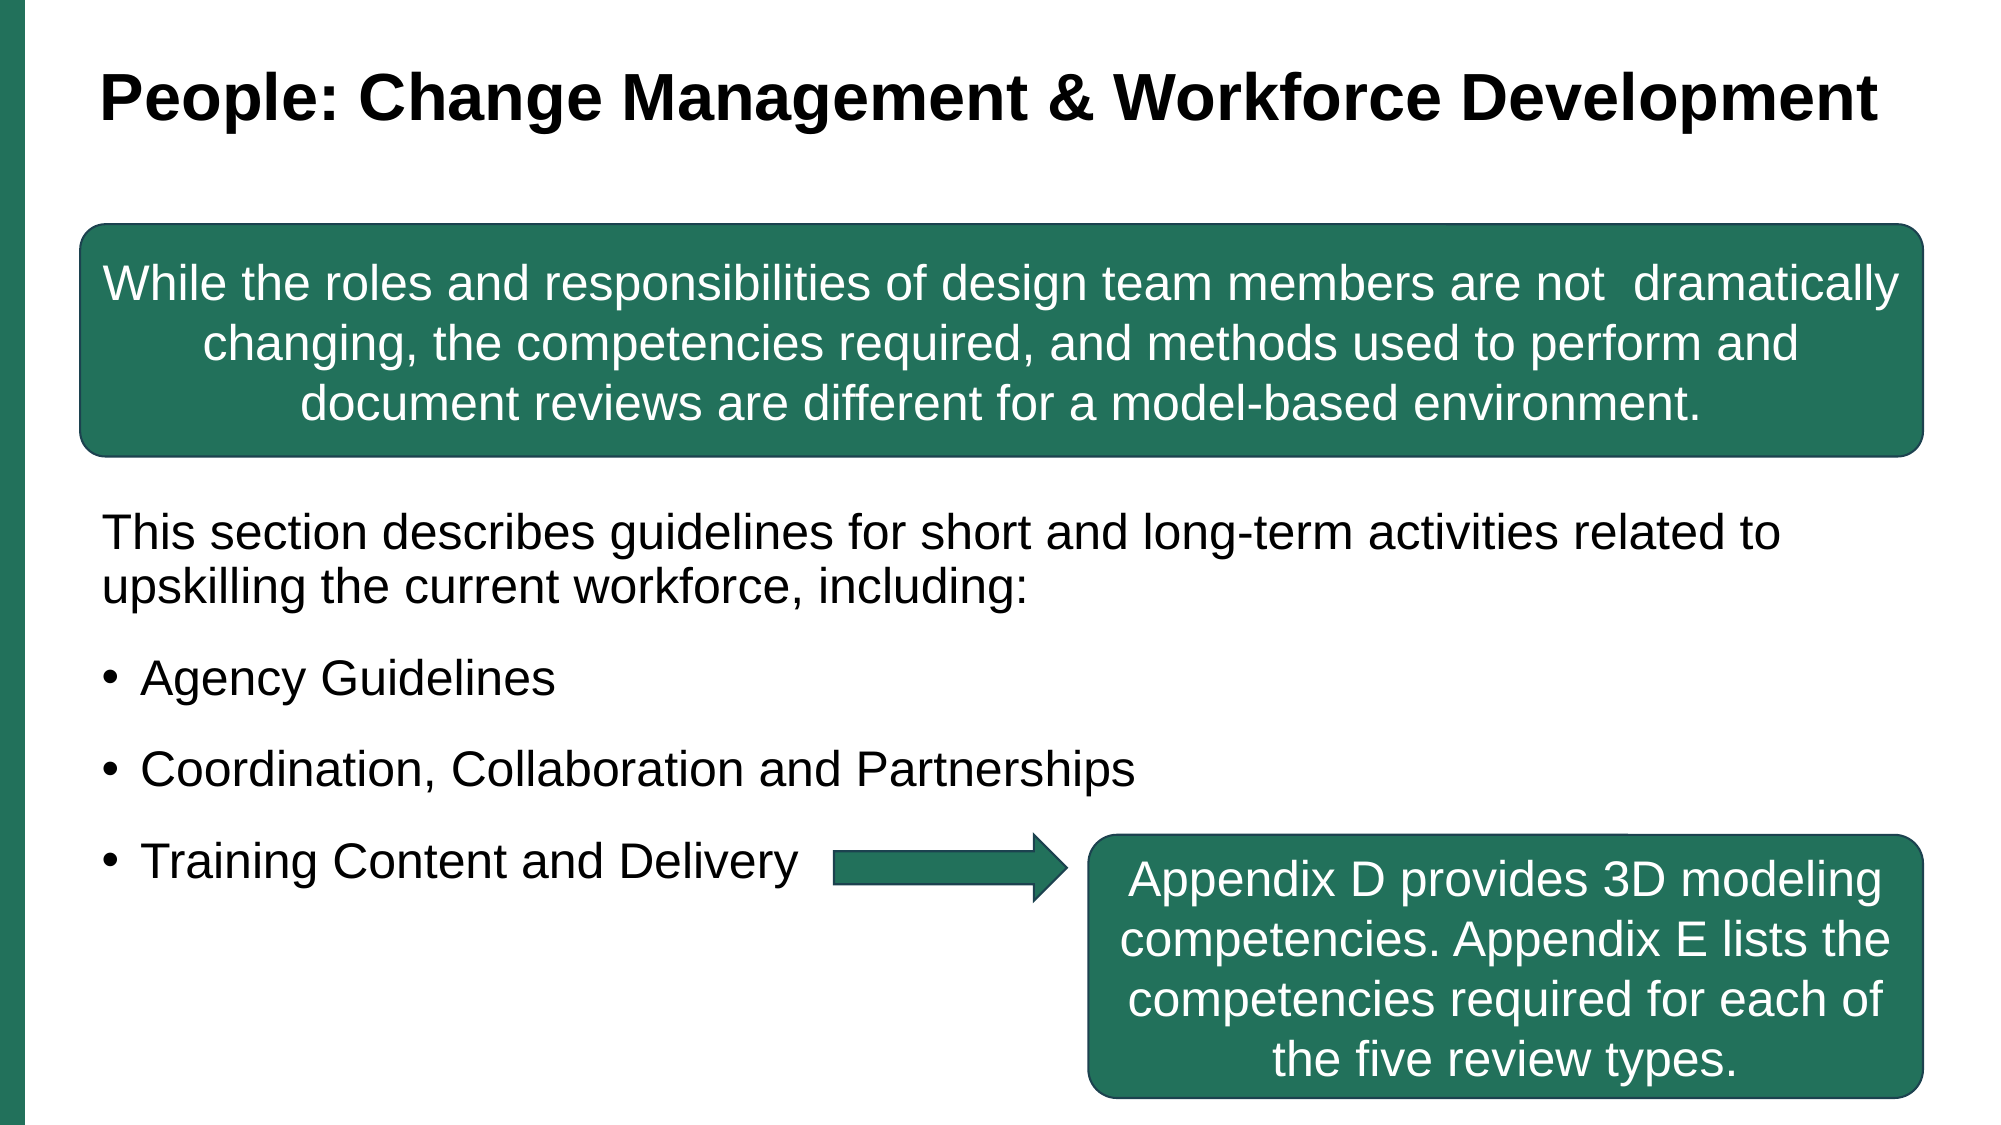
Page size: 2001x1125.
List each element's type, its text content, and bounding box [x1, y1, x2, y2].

title People: Change Management & Workforce Development [99, 62, 1900, 200]
text_box While the roles and responsibilities of design team members are not dramatically changing, the competencies required, and methods used to perform and document reviews are different for a model-based environment. [79, 223, 1925, 458]
text_box Appendix D provides 3D modeling competencies. Appendix E lists the competencies required for each of the five review types. [1087, 833, 1925, 1100]
text_box [832, 832, 1069, 904]
list This section describes guidelines for short and long-term activities related to upskilling the current workforce, including: Agency Guidelines Coordination, Collaboration and Partnerships Training Content and Delivery [101, 506, 1902, 1006]
